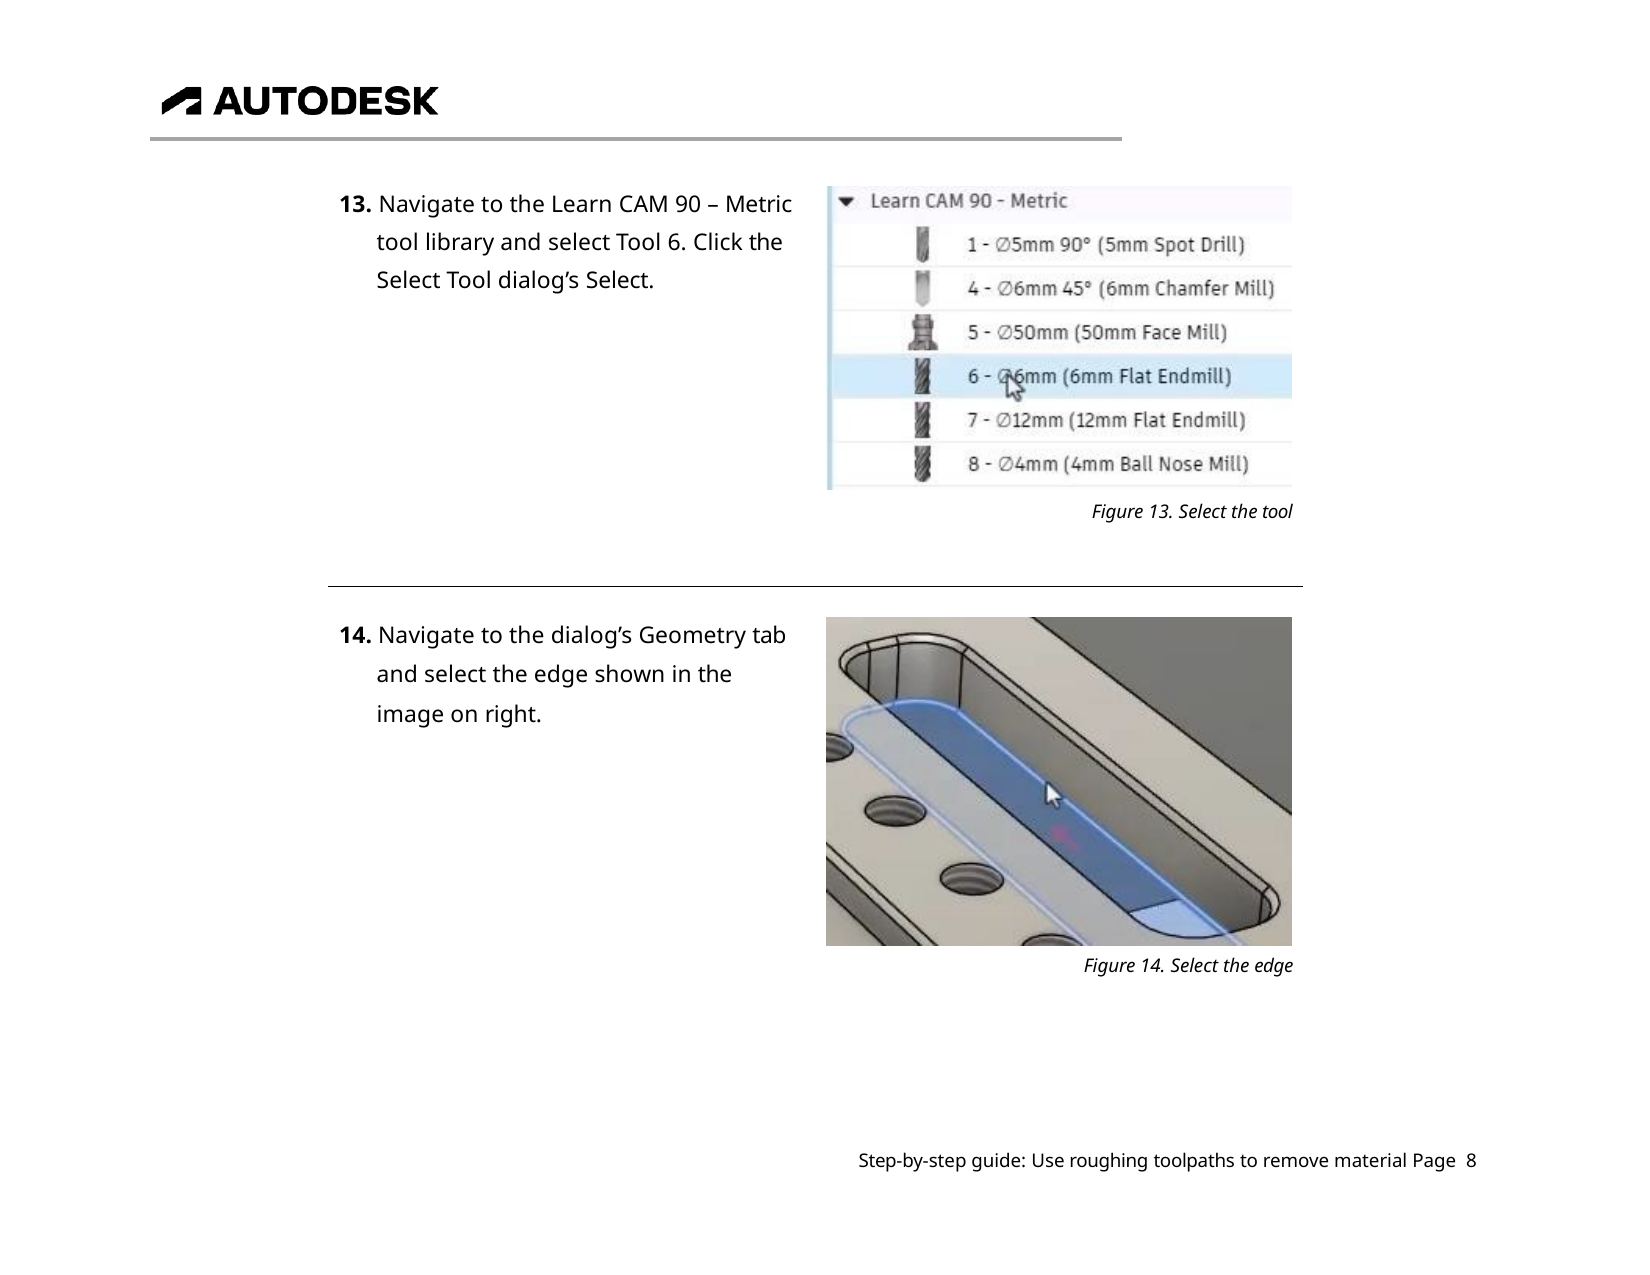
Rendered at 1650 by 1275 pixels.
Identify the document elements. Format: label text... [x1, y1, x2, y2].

table_header Figure 13. Select the tool [810, 187, 1303, 586]
picture [825, 186, 1292, 490]
slide_number Step-by-step guide: Use roughing toolpaths to remove material Page 10 [856, 1145, 1509, 1275]
table_header 13. Navigate to the Learn CAM 90 – Metric tool library and select Tool 6. Click the Select Tool dialog’s Select. [328, 187, 810, 586]
table_cell Figure 14. Select the edge [810, 587, 1303, 991]
table_cell 14. Navigate to the dialog’s Geometry tab and select the edge shown in the image on right. [328, 587, 810, 991]
picture [161, 86, 439, 115]
picture [825, 616, 1292, 946]
